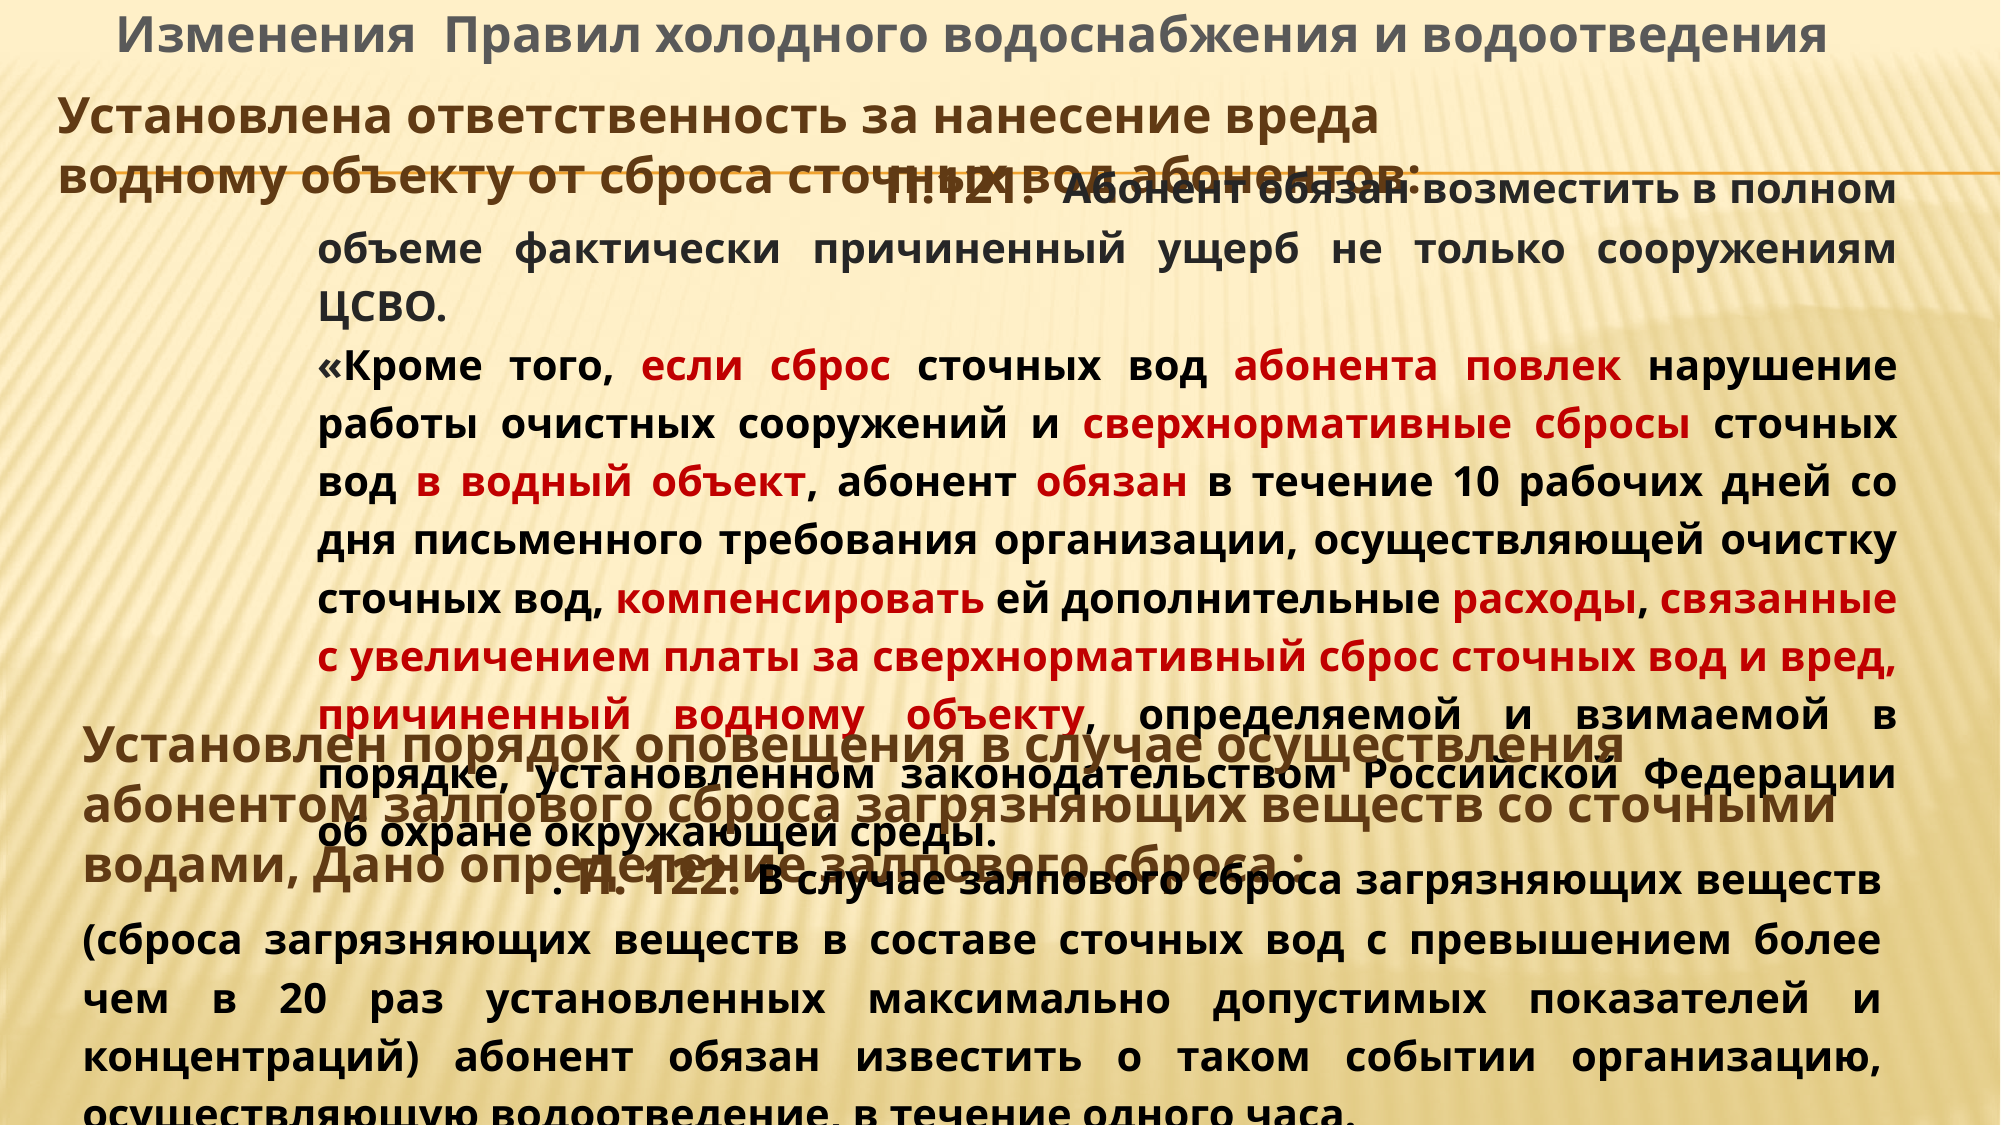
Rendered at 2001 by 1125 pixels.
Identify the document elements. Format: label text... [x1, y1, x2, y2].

text_box . П. 122. В случае залпового сброса загрязняющих веществ (сброса загрязняющих веществ в составе сточных вод с превышением более чем в 20 раз установленных максимально допустимых показателей и концентраций) абонент обязан известить о таком событии организацию, осуществляющую водоотведение, в течение одного часа. [67, 839, 1898, 1125]
text_box Установлен порядок оповещения в случае осуществления абонентом залпового сброса загрязняющих веществ со сточными водами, Дано определение залпового сброса : [67, 705, 1857, 839]
text_box Изменения Правил холодного водоснабжения и водоотведения [100, 0, 1846, 71]
text_box П.121. Абонент обязан возместить в полном объеме фактически причиненный ущерб не только сооружениям ЦСВО. «Кроме того, если сброс сточных вод абонента повлек нарушение работы очистных сооружений и сверхнормативные сбросы сточных вод в водный объект, абонент обязан в течение 10 рабочих дней со дня письменного требования организации, осуществляющей очистку сточных вод, компенсировать ей дополнительные расходы, связанные с увеличением платы за сверхнормативный сброс сточных вод и вред, причиненный водному объекту, определяемой и взимаемой в порядке, установленном законодательством Российской Федерации об охране окружающей среды. [302, 147, 1913, 863]
text_box Установлена ответственность за нанесение вреда водному объекту от сброса сточных вод абонентов: [42, 76, 1548, 211]
